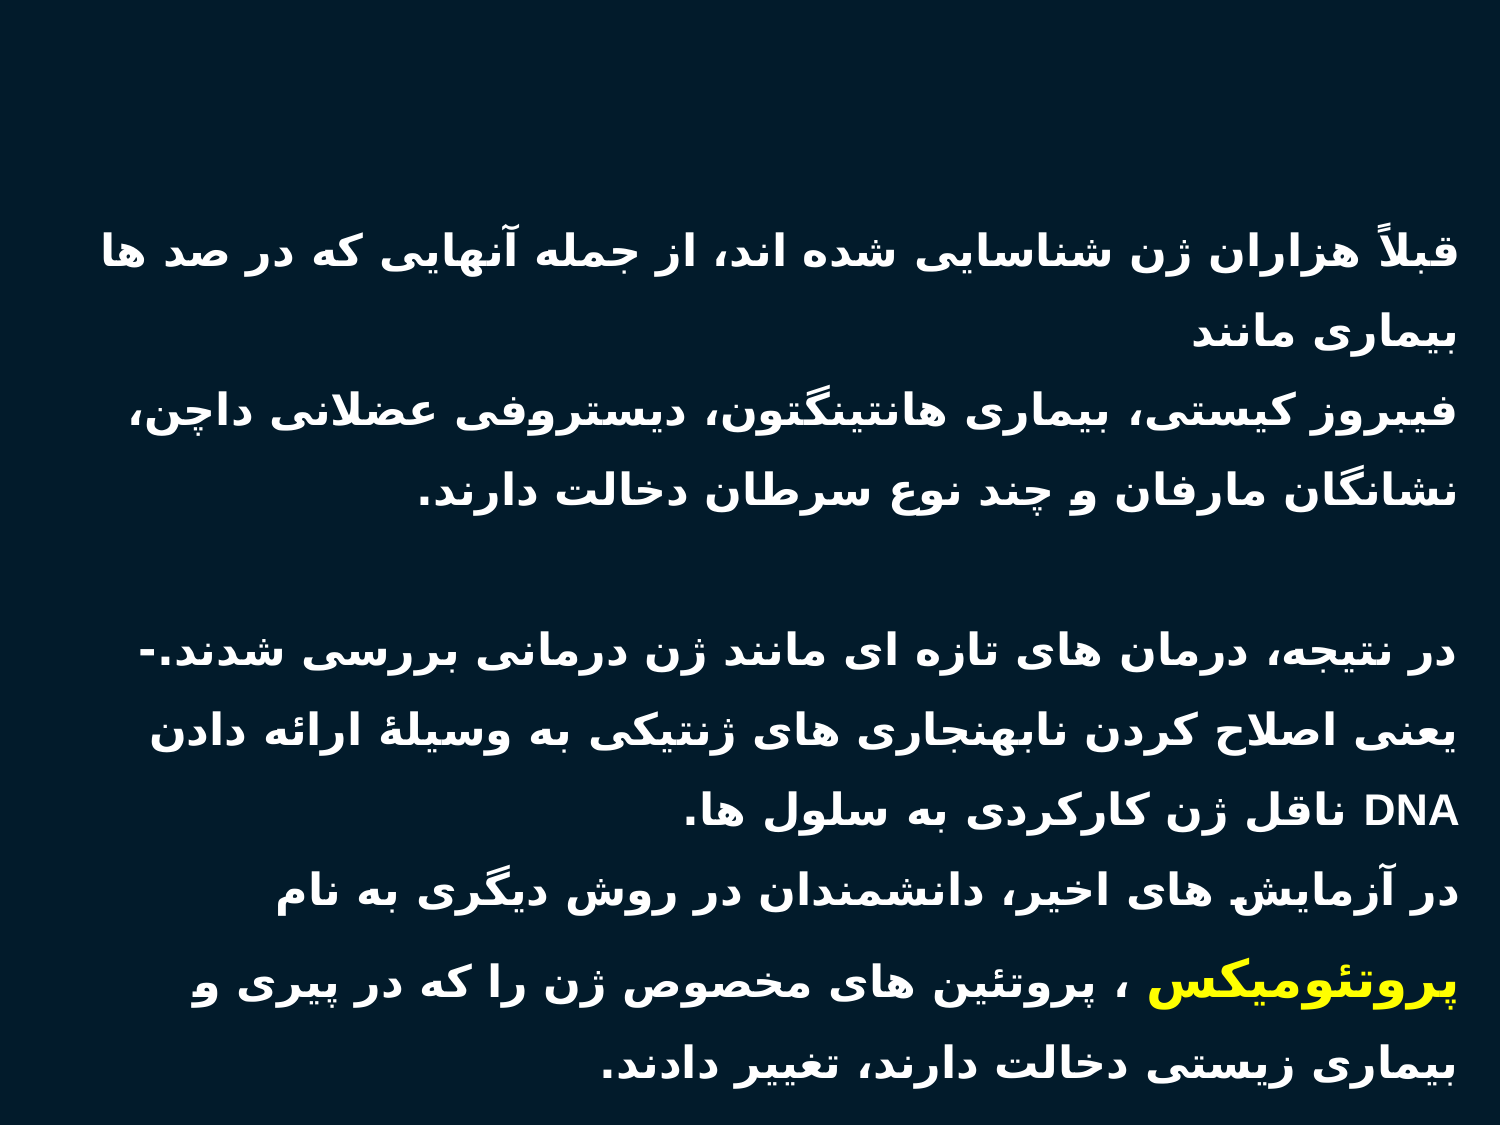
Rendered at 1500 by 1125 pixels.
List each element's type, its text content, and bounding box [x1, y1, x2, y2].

list قبلاً هزاران ژن شناسایی شده اند، از جمله آنهایی که در صد ها بیماری مانند فیبروز کیستی، بیماری هانتینگتون، دیستروفی عضلانی داچن، نشانگان مارفان و چند نوع سرطان دخالت دارند. در نتیجه، درمان های تازه ای مانند ژن درمانی بررسی شدند.-یعنی اصلاح کردن نابهنجاری های ژنتیکی به وسیلۀ ارائه دادن DNA ناقل ژن کارکردی به سلول ها. در آزمایش های اخیر، دانشمندان در روش دیگری به نام پروتئومیکس ، پروتئین های مخصوص ژن را که در پیری و بیماری زیستی دخالت دارند، تغییر دادند. [24, 187, 1475, 1100]
slide_number 29 [1417, 1068, 1494, 1114]
